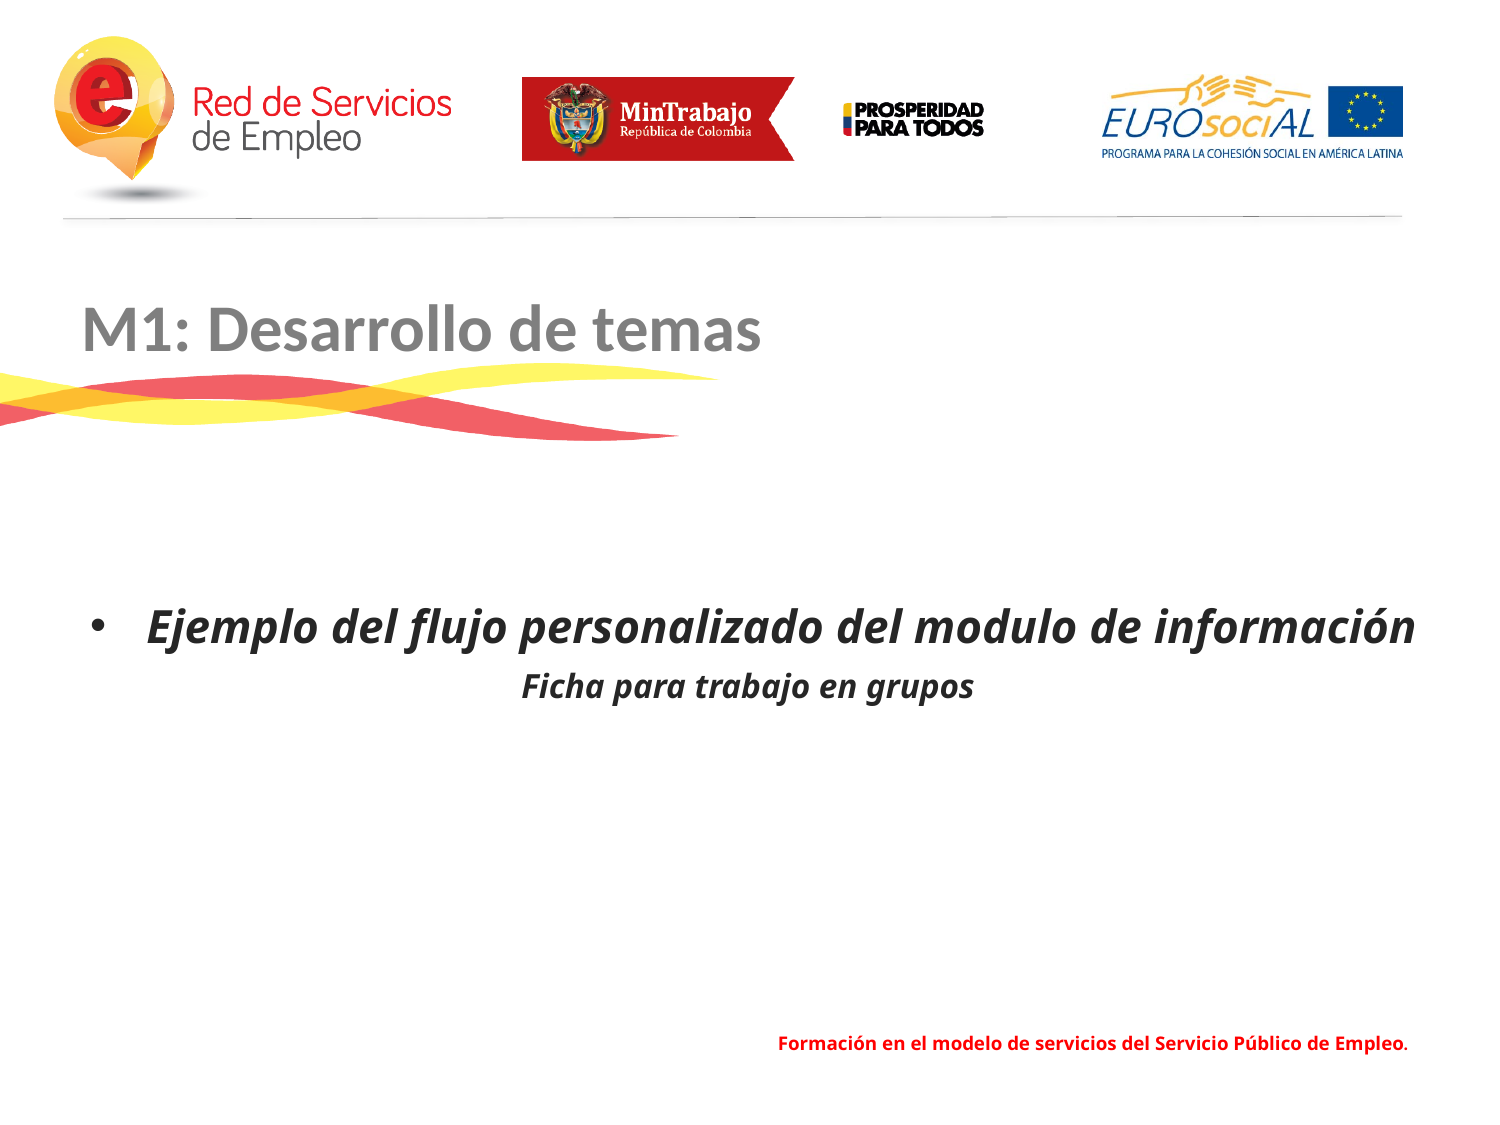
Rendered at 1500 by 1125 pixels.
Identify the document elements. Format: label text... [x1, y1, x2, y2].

title Formación en el modelo de servicios del Servicio Público de Empleo. [720, 999, 1471, 1088]
picture [521, 77, 987, 162]
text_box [62, 215, 1403, 220]
picture [0, 358, 721, 441]
text_box M1: Desarrollo de temas [67, 277, 1199, 372]
picture [54, 35, 452, 205]
text_box Ejemplo del flujo personalizado del modulo de información Ficha para trabajo en grupos [29, 589, 1480, 715]
picture [1102, 74, 1403, 158]
